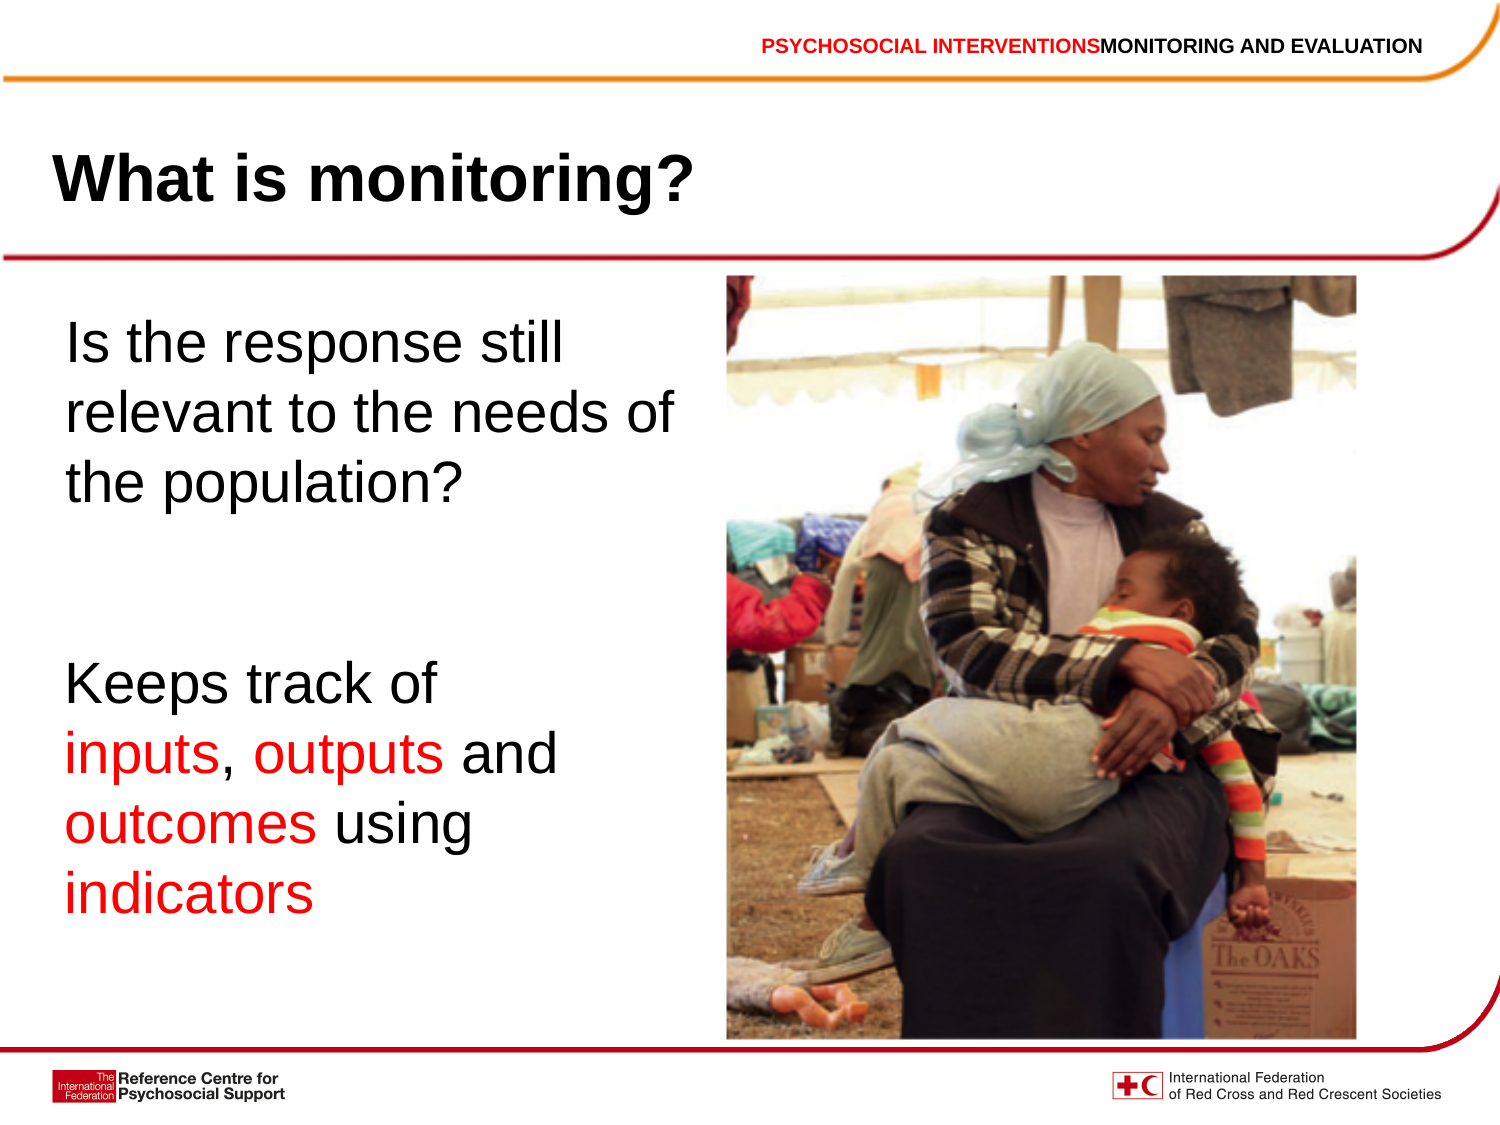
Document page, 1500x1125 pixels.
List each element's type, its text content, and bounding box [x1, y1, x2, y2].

text_box Keeps track of inputs, outputs and outcomes using indicators [50, 637, 613, 933]
picture [0, 274, 1500, 1125]
picture [0, 0, 1500, 265]
title Is the response still relevant to the needs of the population? [49, 299, 719, 588]
